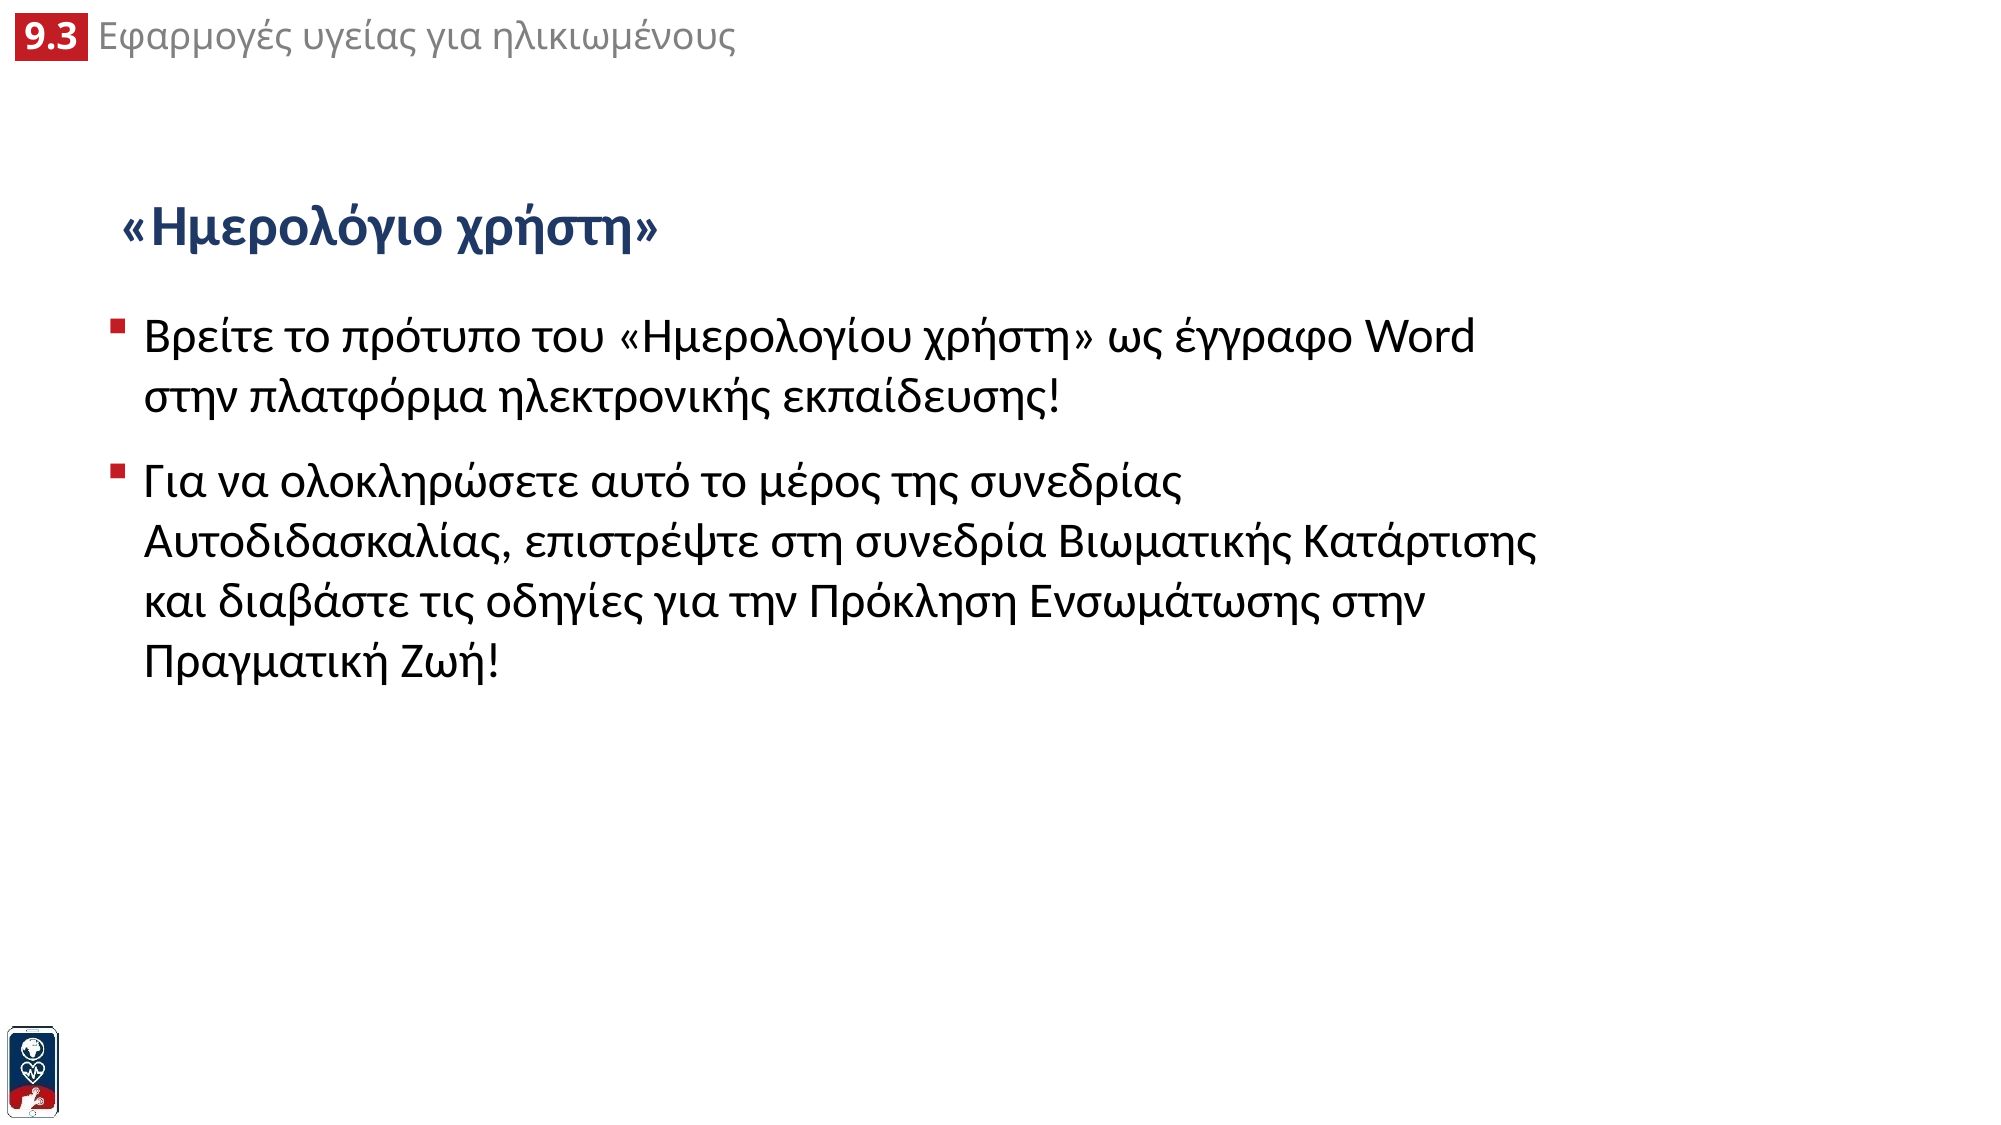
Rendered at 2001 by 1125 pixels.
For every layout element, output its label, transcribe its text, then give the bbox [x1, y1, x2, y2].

picture [7, 1026, 59, 1118]
list Βρείτε το πρότυπο του «Ημερολογίου χρήστη» ως έγγραφο Word στην πλατφόρμα ηλεκτρονικής εκπαίδευσης! Για να ολοκληρώσετε αυτό το μέρος της συνεδρίας Αυτοδιδασκαλίας, επιστρέψτε στη συνεδρία Βιωματικής Κατάρτισης και διαβάστε τις οδηγίες για την Πρόκληση Ενσωμάτωσης στην Πραγματική Ζωή! [91, 295, 1569, 1094]
title «Ημερολόγιο χρήστη» [91, 177, 1906, 277]
